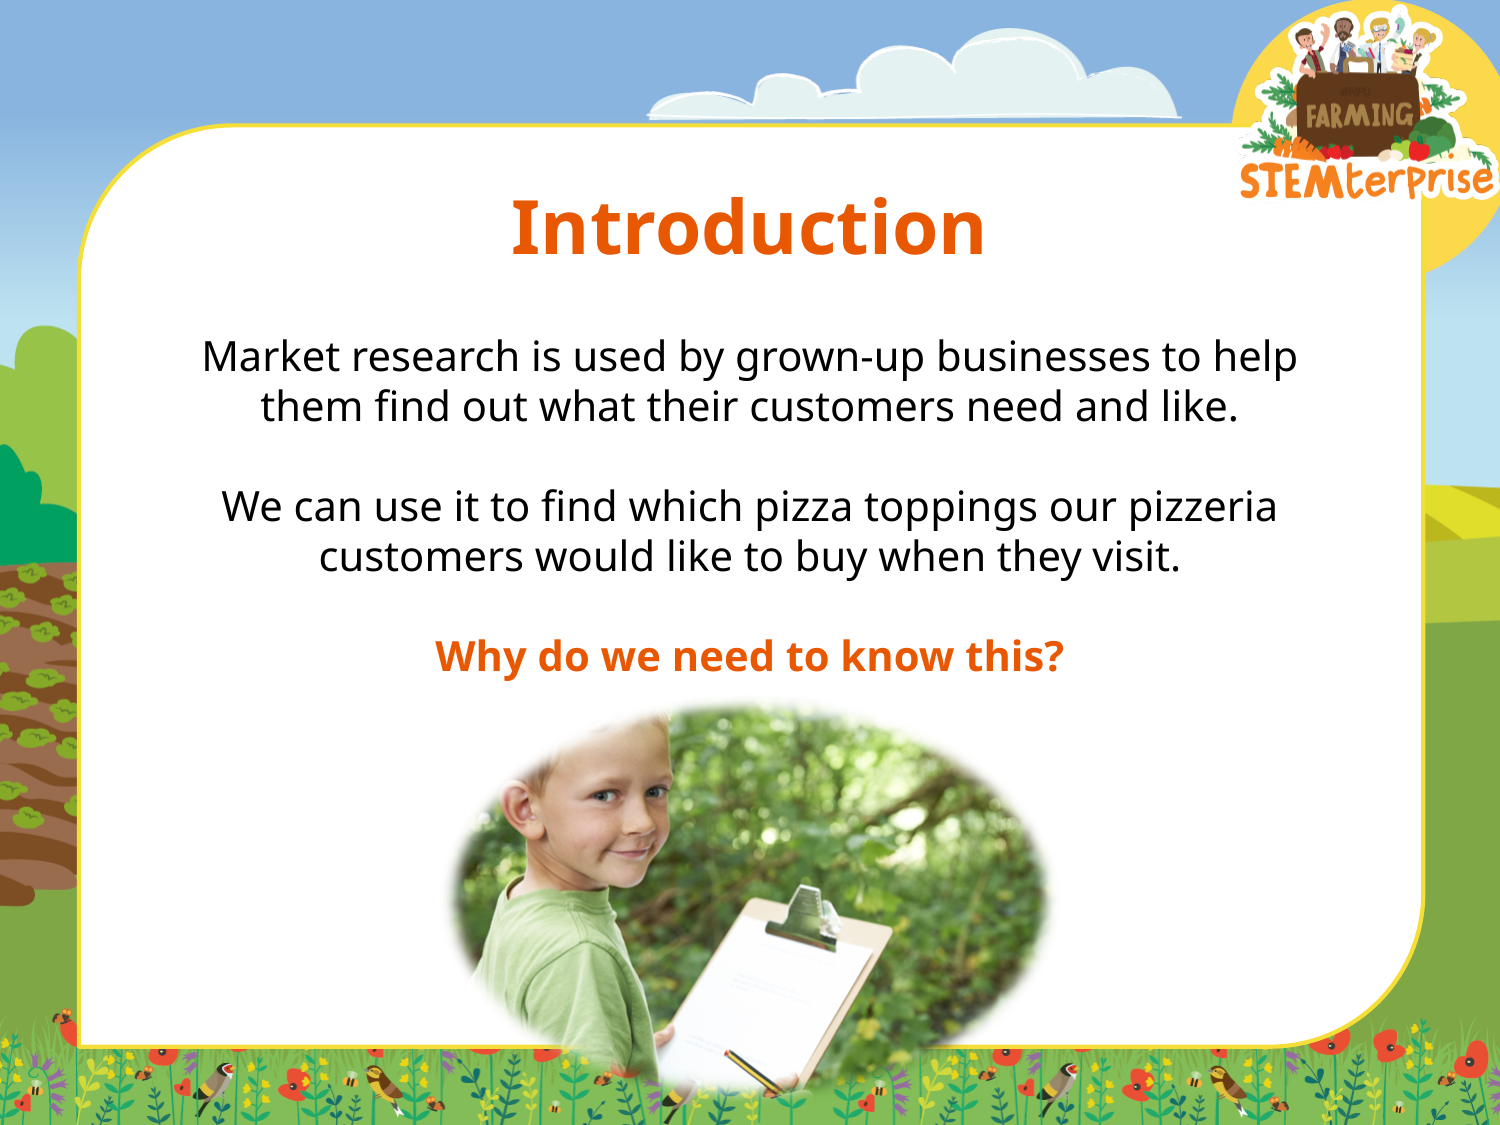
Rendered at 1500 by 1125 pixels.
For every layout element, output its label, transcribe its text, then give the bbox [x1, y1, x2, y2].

text_box [76, 123, 1228, 1049]
text_box Introduction Market research is used by grown-up businesses to help them find out what their customers need and like. We can use it to find which pizza toppings our pizzeria customers would like to buy when they visit. Why do we need to know this? [171, 172, 1329, 798]
picture [0, 0, 1500, 1125]
text_box [1068, 214, 1426, 1049]
